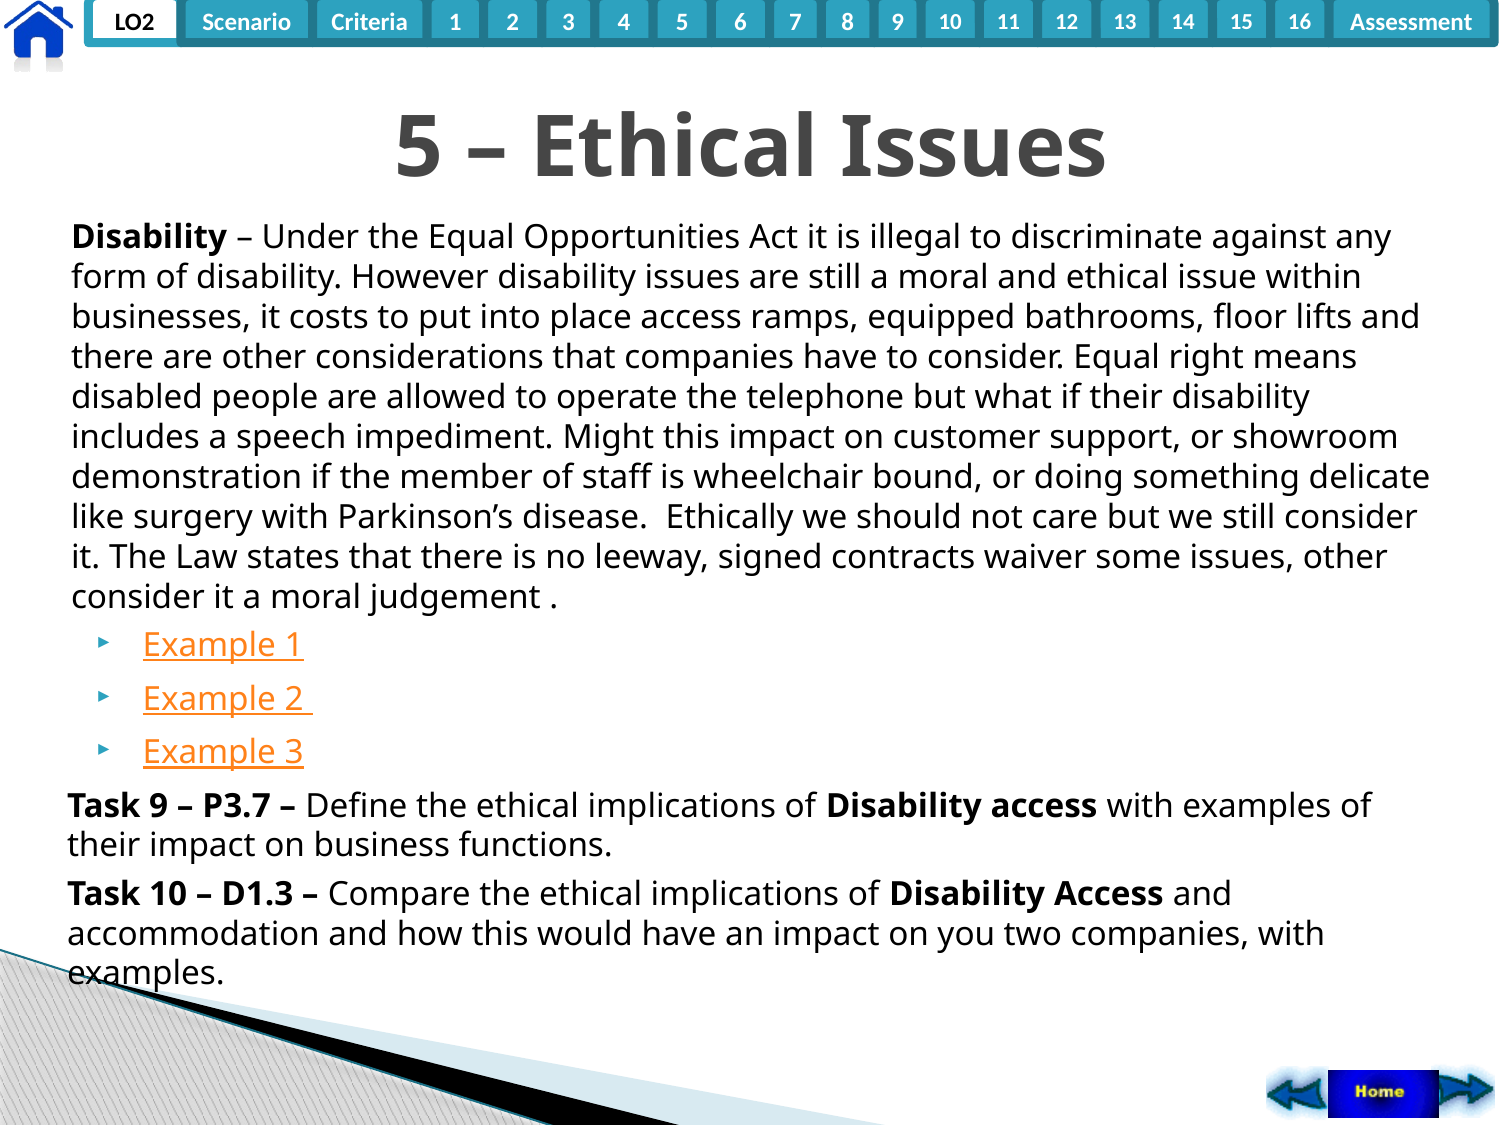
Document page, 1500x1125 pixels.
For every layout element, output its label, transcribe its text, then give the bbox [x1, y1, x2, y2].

list Disability – Under the Equal Opportunities Act it is illegal to discriminate against any form of disability. However disability issues are still a moral and ethical issue within businesses, it costs to put into place access ramps, equipped bathrooms, floor lifts and there are other considerations that companies have to consider. Equal right means disabled people are allowed to operate the telephone but what if their disability includes a speech impediment. Might this impact on customer support, or showroom demonstration if the member of staff is wheelchair bound, or doing something delicate like surgery with Parkinson’s disease. Ethically we should not care but we still consider it. The Law states that there is no leeway, signed contracts waiver some issues, other consider it a moral judgement . Example 1 Example 2 Example 3 Task 9 – P3.7 – Define the ethical implications of Disability access with examples of their impact on business functions. Task 10 – D1.3 – Compare the ethical implications of Disability Access and accommodation and how this would have an impact on you two companies, with examples. [38, 208, 1463, 1056]
title 5 – Ethical Issues [76, 78, 1427, 194]
picture [1266, 1055, 1495, 1125]
picture [0, 0, 77, 91]
